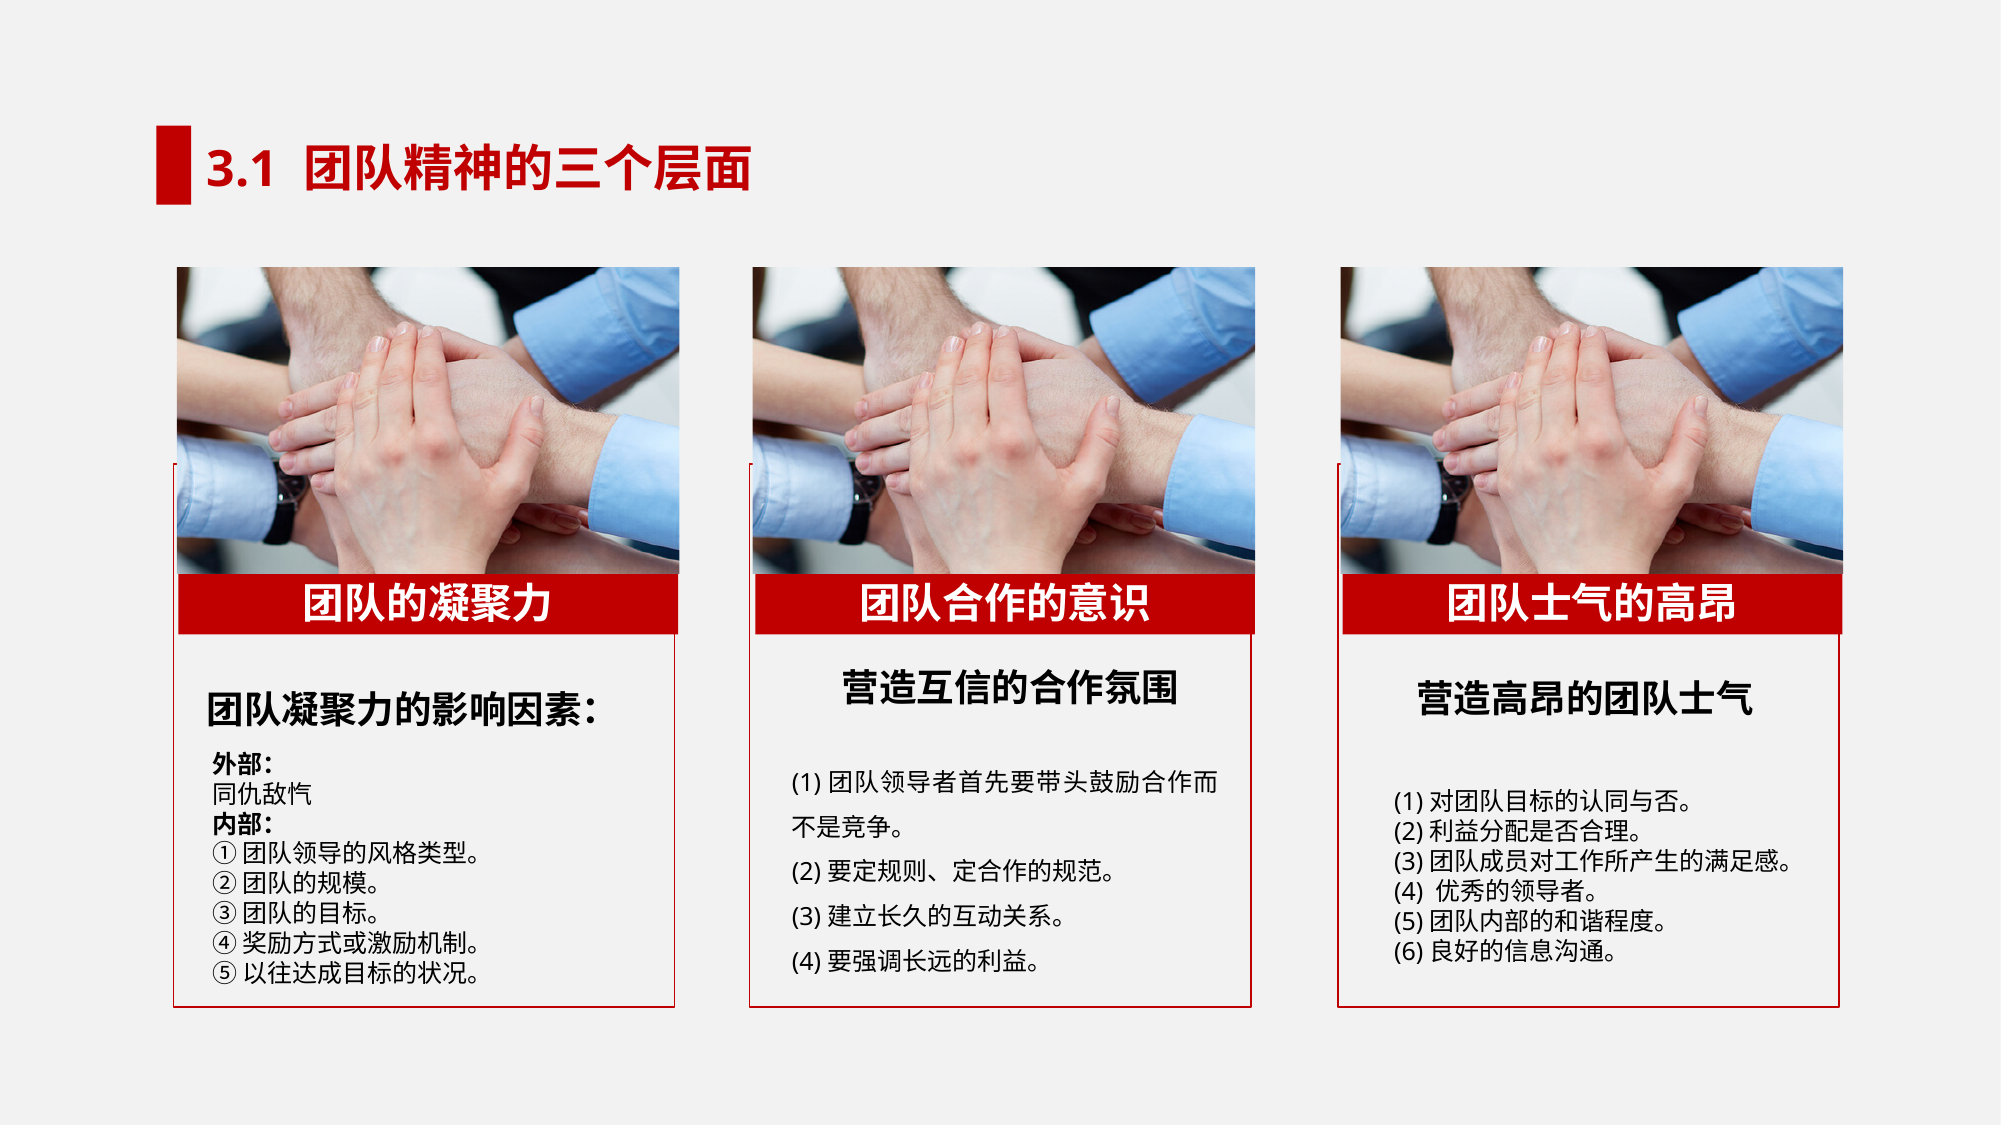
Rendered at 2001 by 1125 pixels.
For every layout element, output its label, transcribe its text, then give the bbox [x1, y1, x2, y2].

picture [752, 266, 1256, 575]
text_box 团队士气的高昂 [1342, 582, 1843, 635]
text_box 外部： 同仇敌忾 内部： ①团队领导的风格类型。 ②团队的规模。 ③团队的目标。 ④奖励方式或激励机制。 ⑤以往达成目标的状况。 [197, 740, 658, 996]
text_box [749, 580, 1251, 1007]
text_box 营造高昂的团队士气 [1401, 667, 1773, 728]
picture [176, 266, 680, 575]
text_box [173, 580, 675, 1007]
text_box [156, 125, 192, 205]
text_box (1)对团队目标的认同与否。 (2)利益分配是否合理。 (3)团队成员对工作所产生的满足感。 (4) 优秀的领导者。 (5)团队内部的和谐程度。 (6)良好的信息沟通。 [1379, 777, 1839, 973]
text_box [1337, 580, 1839, 1007]
picture [1340, 266, 1844, 575]
text_box 3.1 团队精神的三个层面 [192, 129, 960, 205]
text_box 团队的凝聚力 [178, 583, 679, 635]
text_box 营造互信的合作氛围 [824, 656, 1196, 717]
text_box 团队凝聚力的影响因素： [192, 679, 653, 739]
text_box (1)团队领导者首先要带头鼓励合作而不是竞争。 (2)要定规则、定合作的规范。 (3)建立长久的互动关系。 (4)要强调长远的利益。 [777, 743, 1234, 983]
text_box 团队合作的意识 [755, 582, 1255, 635]
